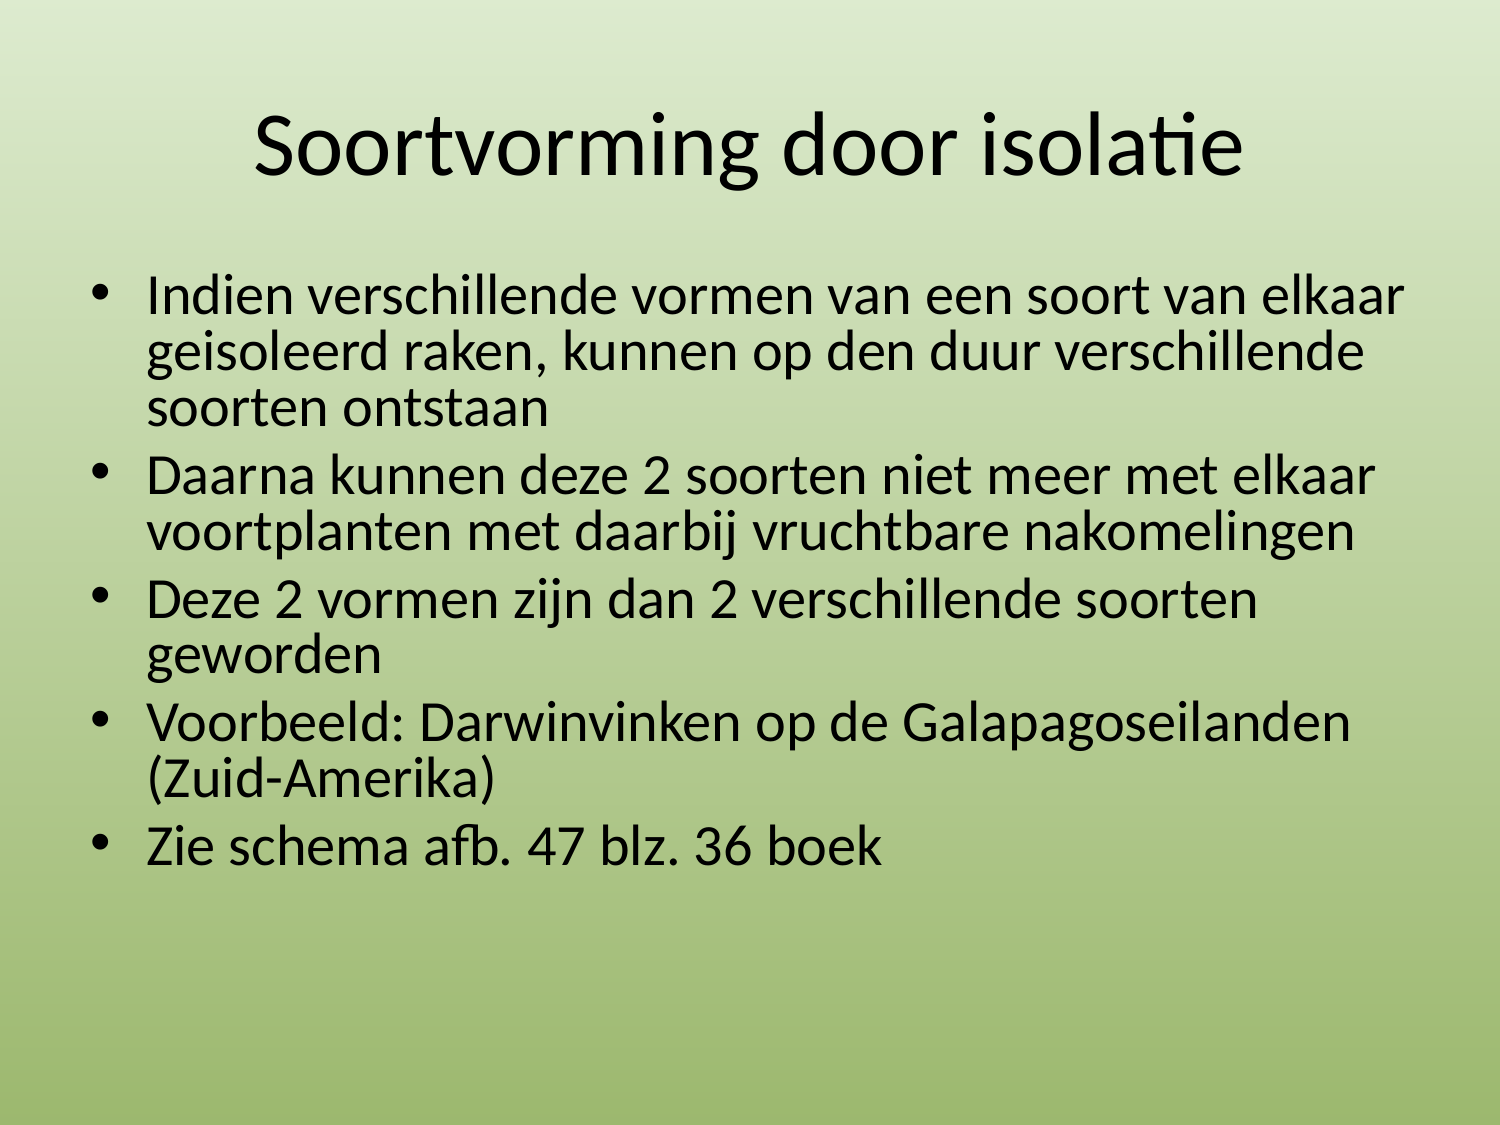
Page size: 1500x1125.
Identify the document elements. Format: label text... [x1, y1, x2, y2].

list Indien verschillende vormen van een soort van elkaar geisoleerd raken, kunnen op den duur verschillende soorten ontstaan Daarna kunnen deze 2 soorten niet meer met elkaar voortplanten met daarbij vruchtbare nakomelingen Deze 2 vormen zijn dan 2 verschillende soorten geworden Voorbeeld: Darwinvinken op de Galapagoseilanden (Zuid-Amerika) Zie schema afb. 47 blz. 36 boek [75, 262, 1425, 1005]
title Soortvorming door isolatie [75, 45, 1425, 233]
